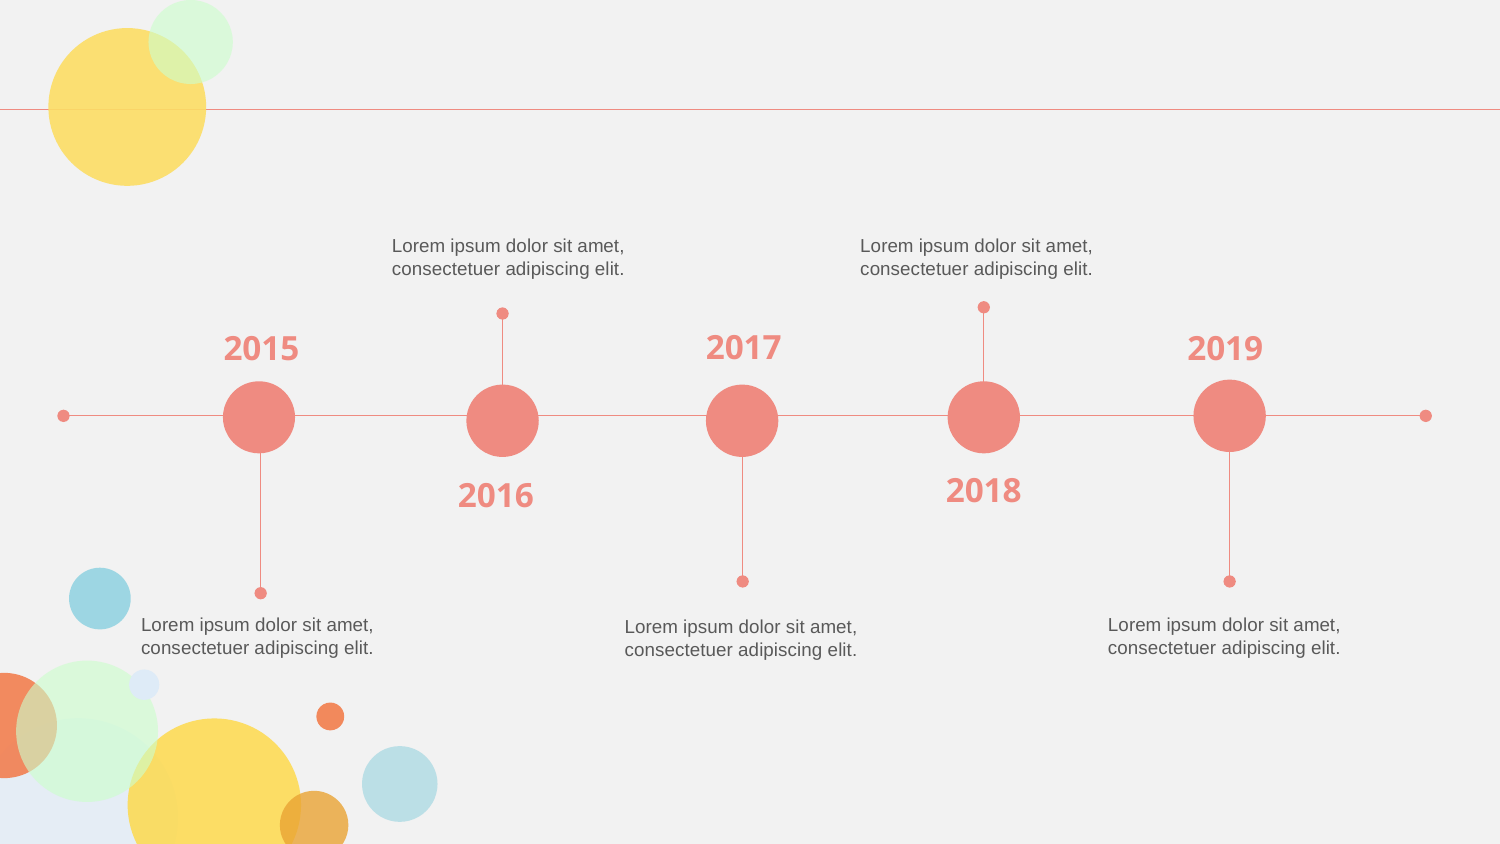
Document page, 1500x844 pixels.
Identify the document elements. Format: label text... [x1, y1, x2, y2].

text_box Lorem ipsum dolor sit amet, consectetuer adipiscing elit. [845, 226, 1134, 286]
text_box 2016 [443, 466, 549, 522]
text_box Lorem ipsum dolor sit amet, consectetuer adipiscing elit. [1093, 605, 1382, 666]
text_box [466, 384, 498, 415]
text_box 2018 [931, 462, 1037, 517]
text_box [1194, 425, 1265, 452]
text_box [706, 384, 778, 415]
text_box Lorem ipsum dolor sit amet, consectetuer adipiscing elit. [377, 226, 666, 286]
text_box [989, 381, 1020, 415]
text_box [1193, 379, 1266, 415]
text_box 2015 [208, 319, 315, 375]
text_box [948, 425, 1020, 454]
text_box 2019 [1172, 319, 1279, 375]
text_box [947, 381, 979, 415]
text_box [706, 425, 779, 457]
text_box [466, 425, 539, 457]
text_box [223, 425, 295, 454]
text_box Lorem ipsum dolor sit amet, consectetuer adipiscing elit. [609, 607, 899, 668]
text_box [507, 384, 539, 415]
text_box Lorem ipsum dolor sit amet, consectetuer adipiscing elit. [126, 605, 415, 666]
text_box 2017 [691, 319, 797, 374]
text_box [223, 381, 295, 415]
